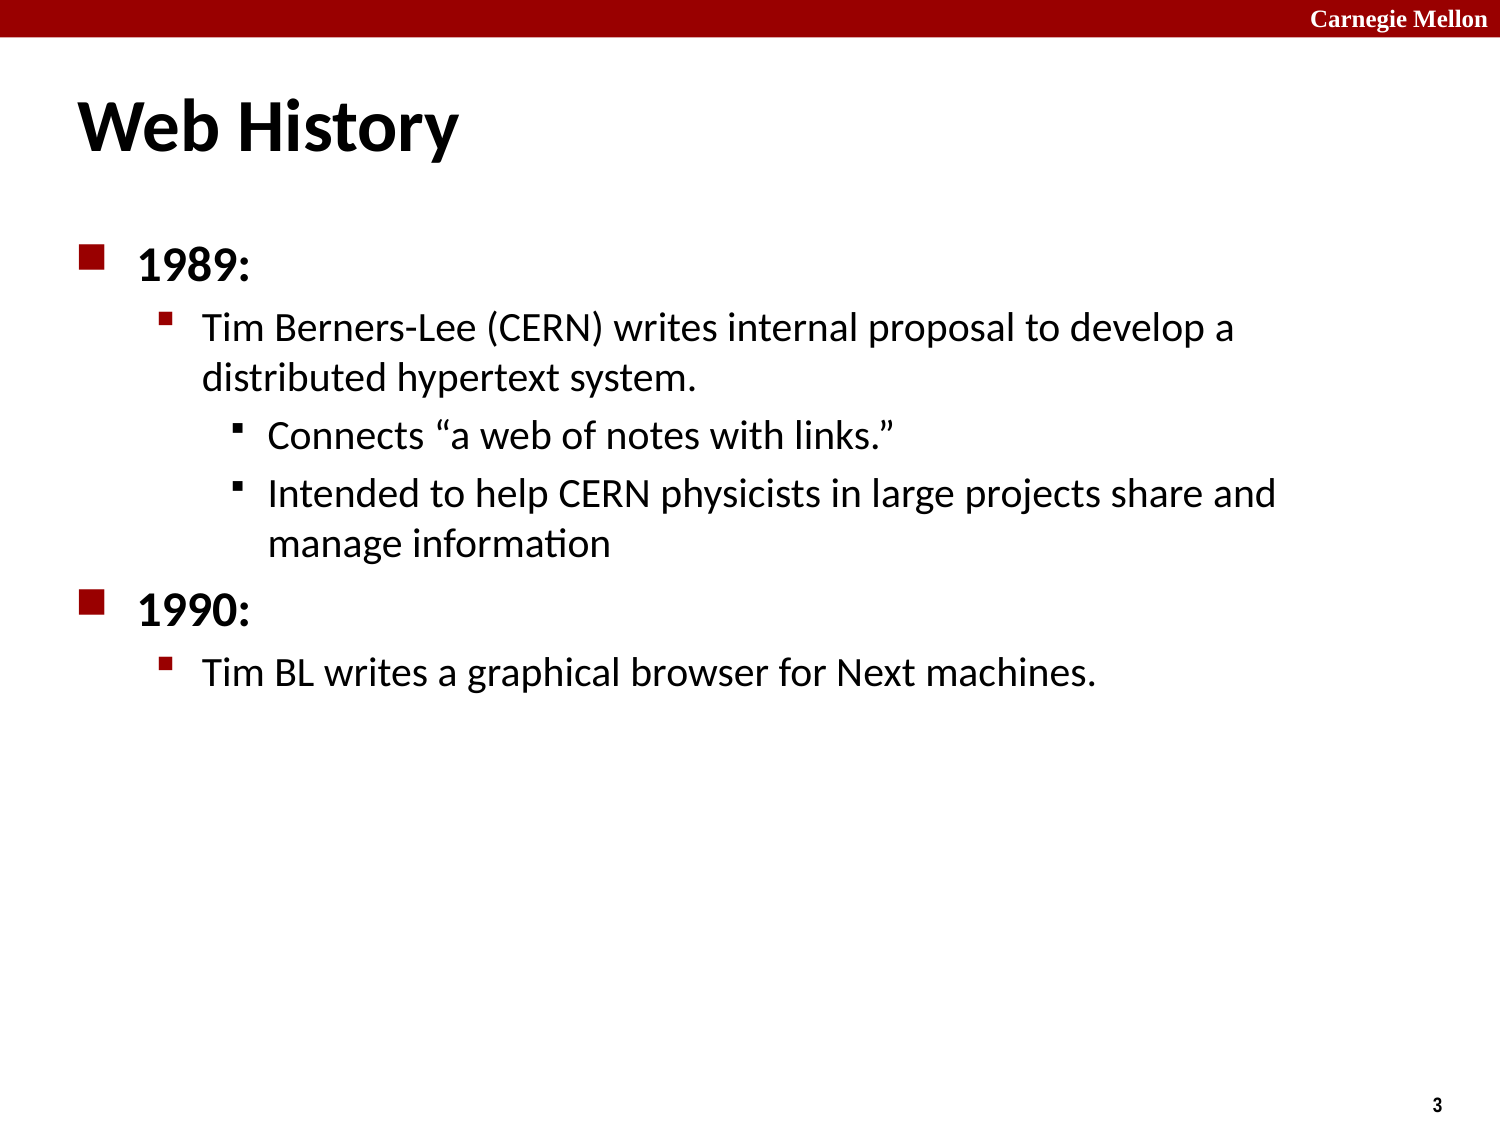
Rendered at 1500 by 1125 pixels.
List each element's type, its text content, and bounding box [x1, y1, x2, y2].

title Web History [62, 68, 826, 163]
list 1989: Tim Berners-Lee (CERN) writes internal proposal to develop a distributed hypertext system. Connects “a web of notes with links.” Intended to help CERN physicists in large projects share and manage information 1990: Tim BL writes a graphical browser for Next machines. [64, 223, 1361, 1040]
